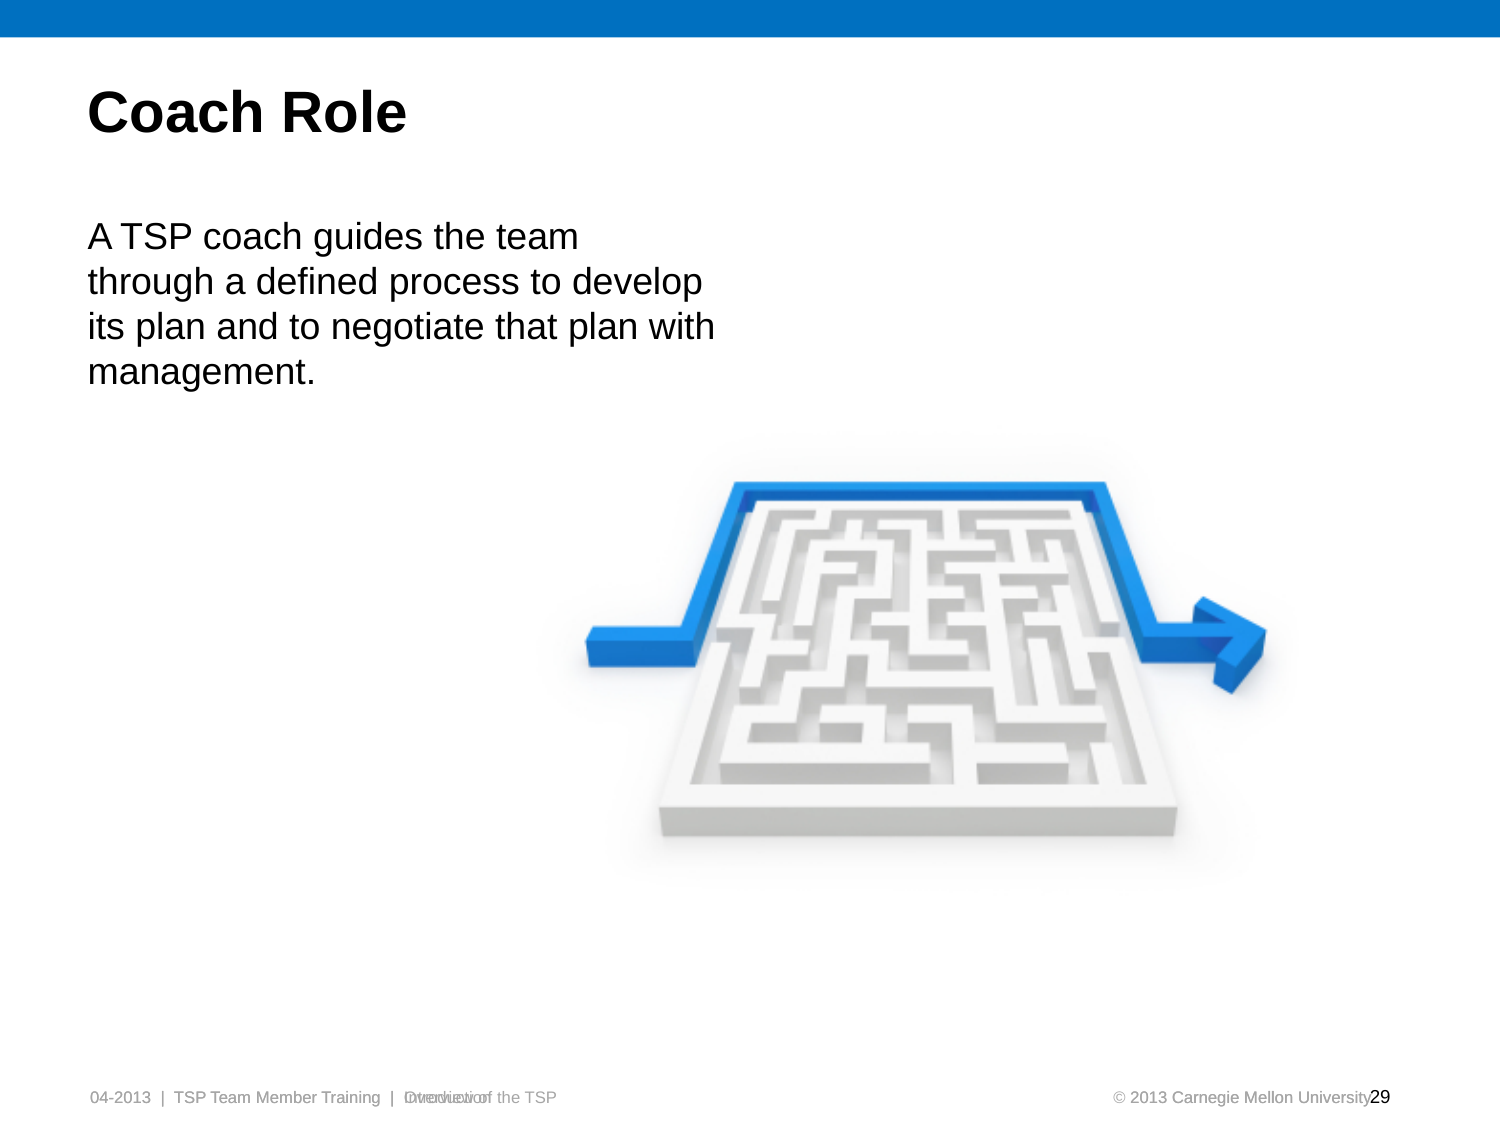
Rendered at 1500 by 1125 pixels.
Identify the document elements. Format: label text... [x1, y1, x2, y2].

picture [520, 396, 1421, 940]
title Coach Role [87, 87, 1439, 226]
text_box [442, 414, 1464, 969]
list A TSP coach guides the team through a defined process to develop its plan and to negotiate that plan with management. [87, 212, 1426, 1001]
